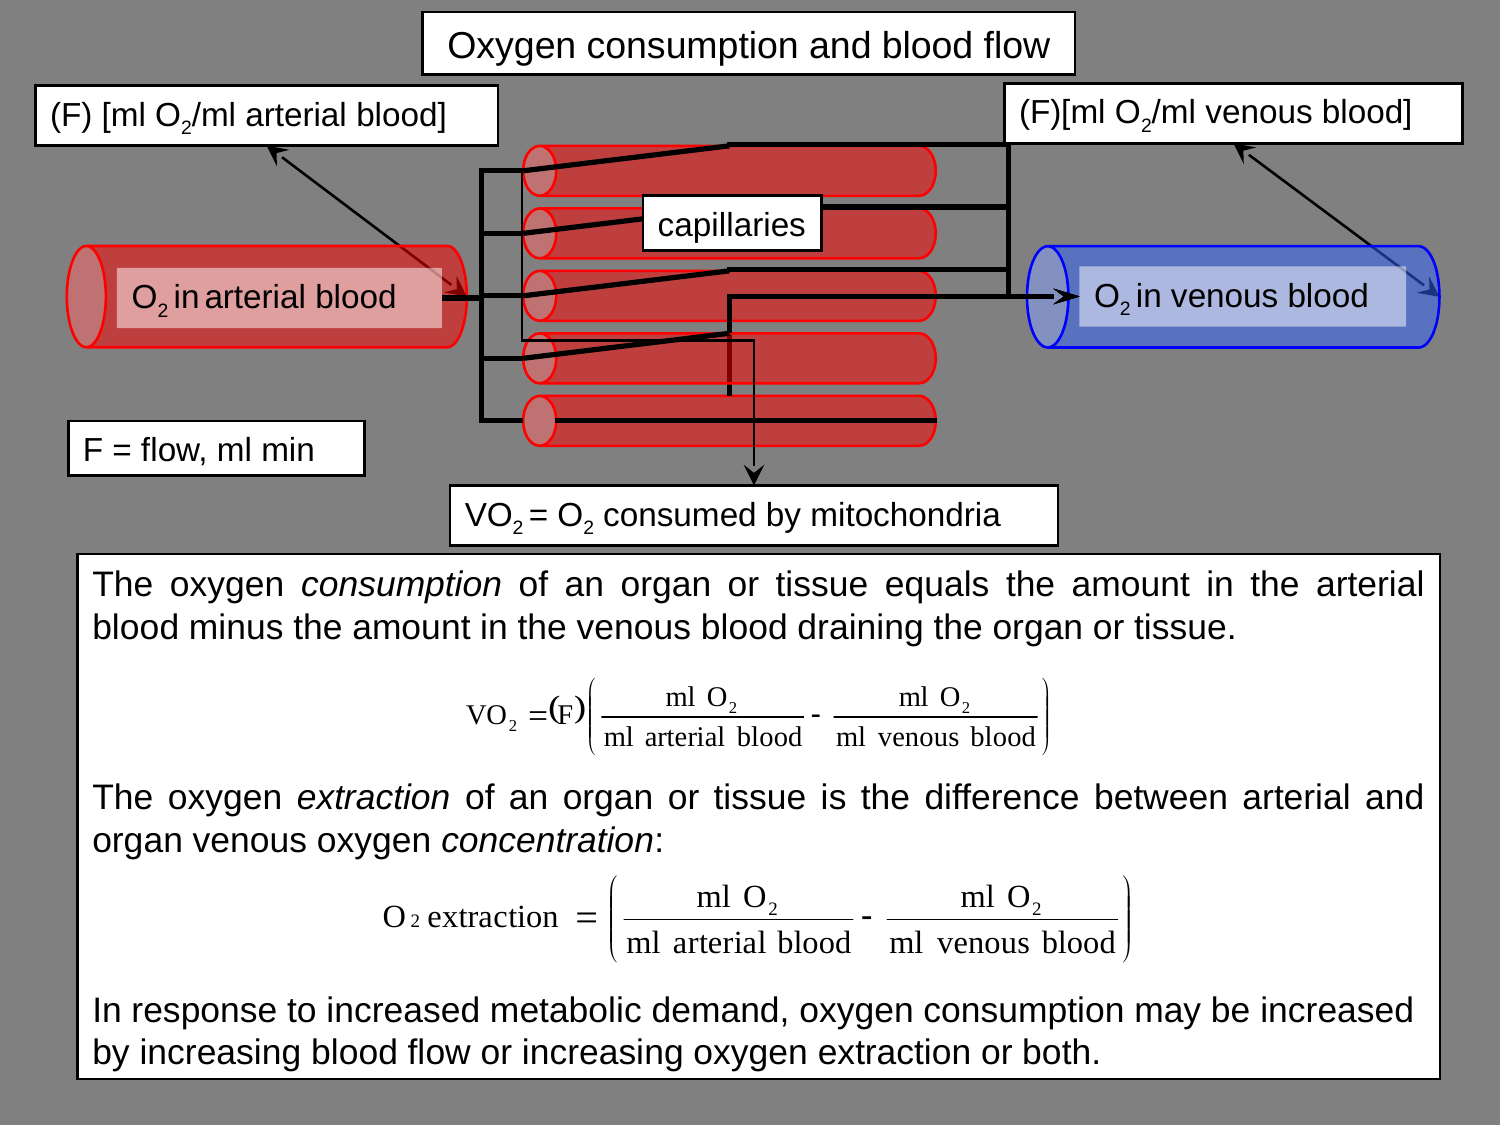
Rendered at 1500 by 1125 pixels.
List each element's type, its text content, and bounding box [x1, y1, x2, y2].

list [461, 671, 1056, 763]
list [377, 868, 1140, 972]
text_box The oxygen consumption of an organ or tissue equals the amount in the arterial blood minus the amount in the venous blood draining the organ or tissue. The oxygen extraction of an organ or tissue is the difference between arterial and organ venous oxygen concentration: In response to increased metabolic demand, oxygen consumption may be increased by increasing blood flow or increasing oxygen extraction or both. [77, 554, 1441, 1080]
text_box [35, 84, 1463, 545]
title Oxygen consumption and blood flow [421, 11, 1076, 76]
